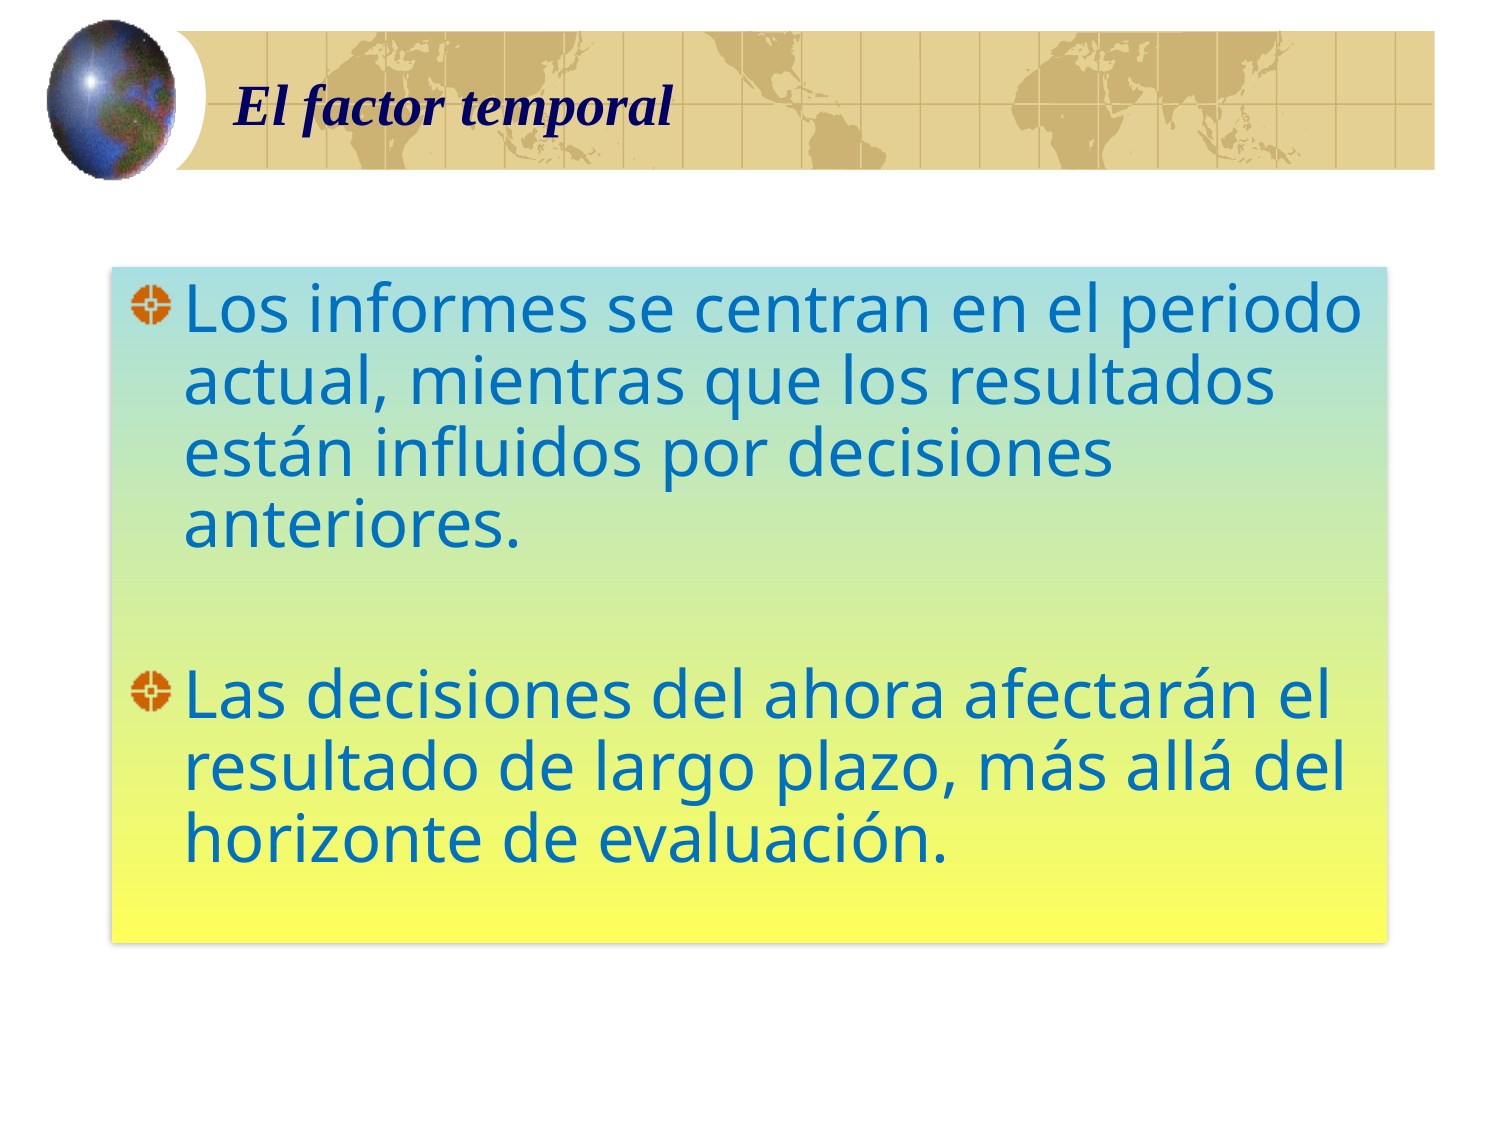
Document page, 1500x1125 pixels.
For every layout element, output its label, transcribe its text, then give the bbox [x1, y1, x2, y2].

picture [42, 14, 190, 185]
title El factor temporal [218, 77, 1448, 126]
picture [127, 669, 174, 717]
picture [127, 283, 174, 330]
list Los informes se centran en el periodo actual, mientras que los resultados están influidos por decisiones anteriores. Las decisiones del ahora afectarán el resultado de largo plazo, más allá del horizonte de evaluación. [111, 266, 1388, 943]
